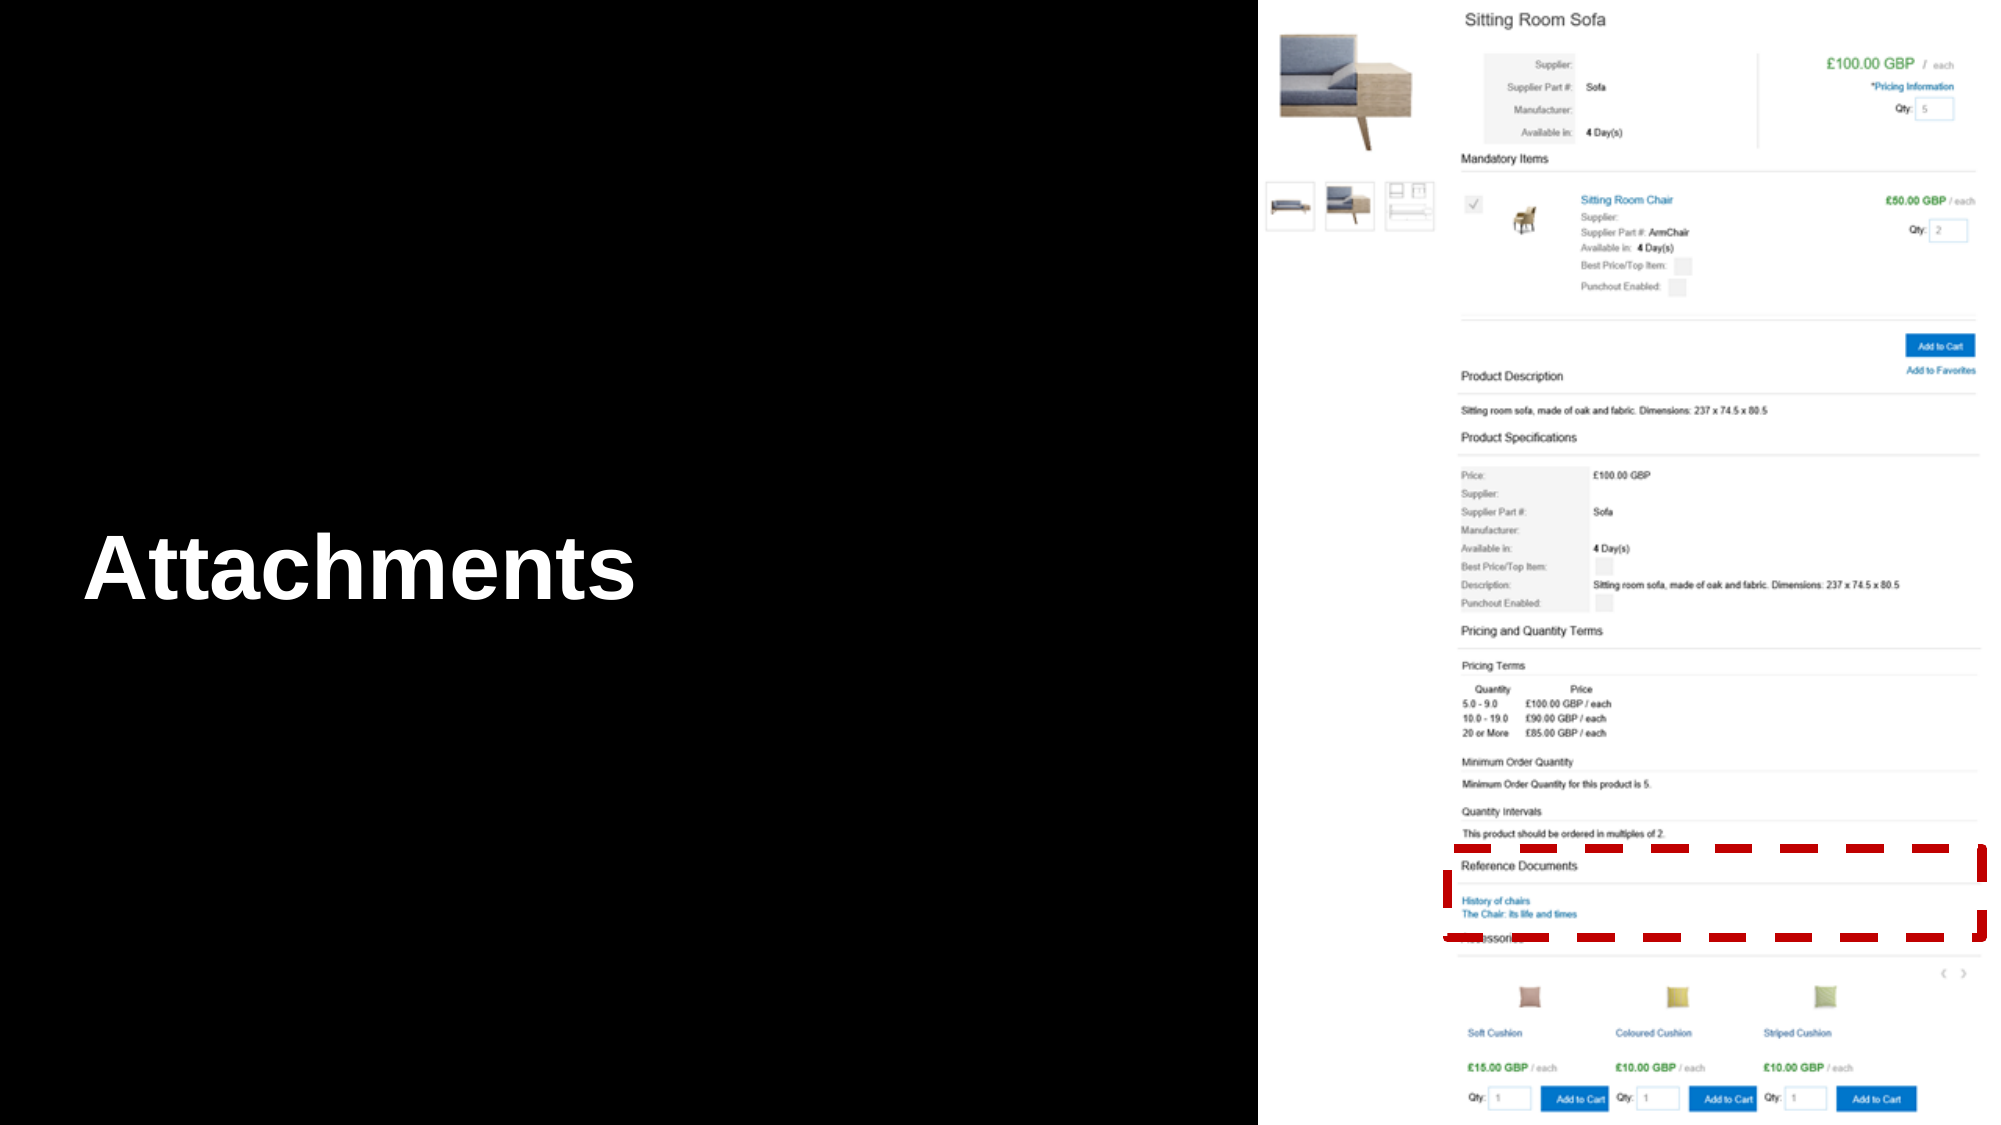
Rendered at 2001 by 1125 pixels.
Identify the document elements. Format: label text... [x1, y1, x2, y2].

title Attachments [82, 506, 1217, 619]
picture [1257, 0, 2001, 1125]
